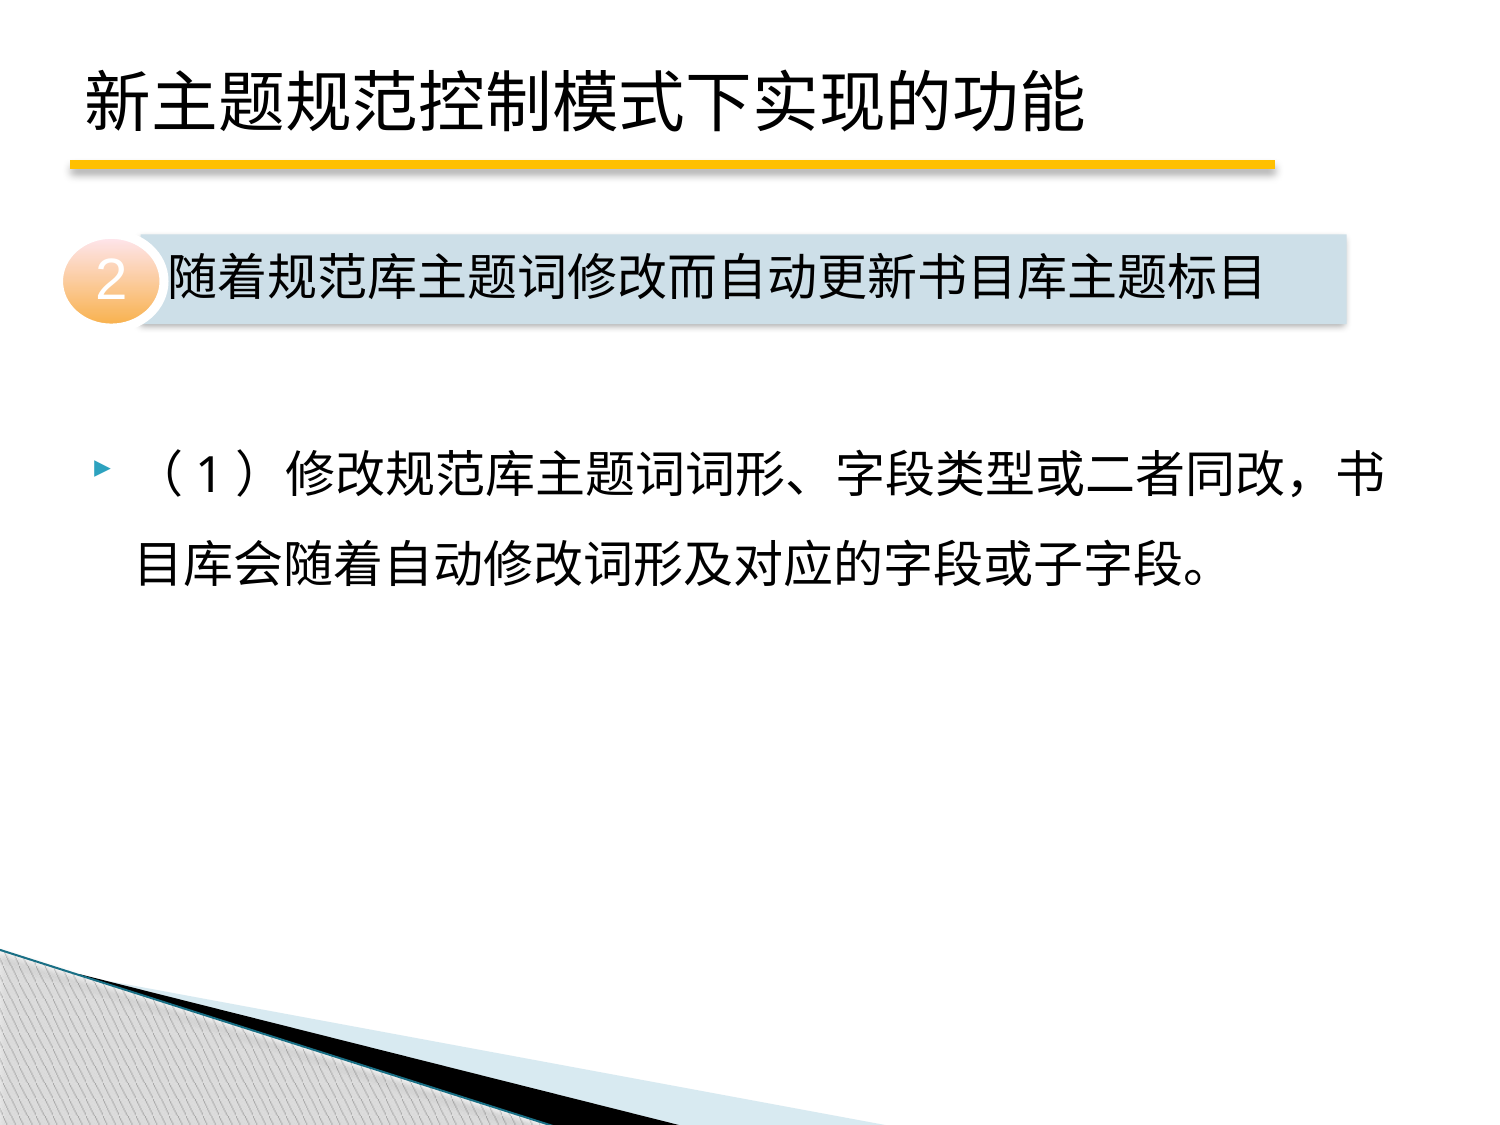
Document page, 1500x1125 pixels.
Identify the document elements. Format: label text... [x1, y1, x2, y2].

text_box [58, 234, 1347, 329]
list （1）修改规范库主题词词形、字段类型或二者同改，书目库会随着自动修改词形及对应的字段或子字段。 [58, 404, 1409, 739]
text_box 新主题规范控制模式下实现的功能 [70, 46, 1125, 153]
